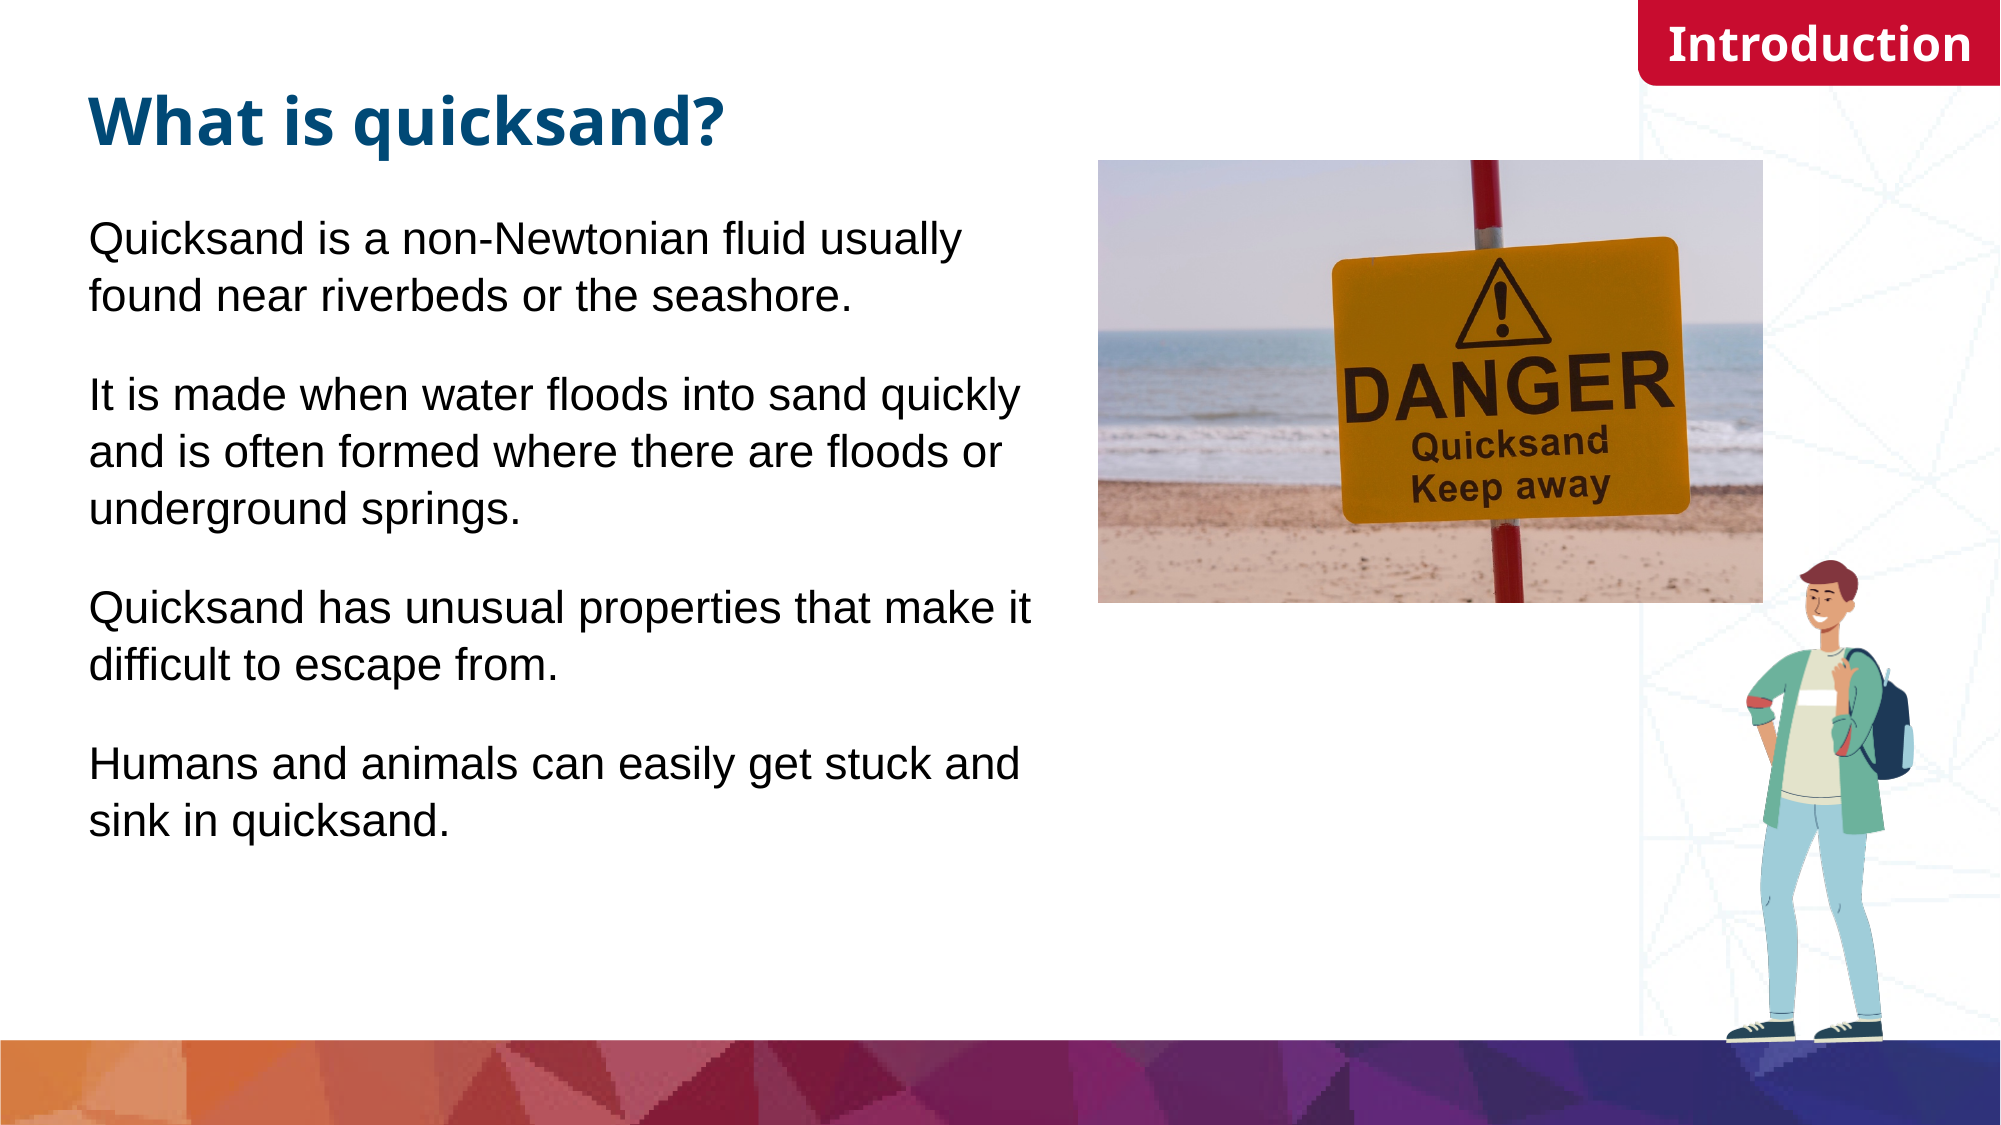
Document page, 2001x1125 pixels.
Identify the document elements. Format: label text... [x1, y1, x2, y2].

list Quicksand is a non-Newtonian fluid usually found near riverbeds or the seashore. It is made when water floods into sand quickly and is often formed where there are floods or underground springs. Quicksand has unusual properties that make it difficult to escape from. Humans and animals can easily get stuck and sink in quicksand. [88, 206, 1046, 984]
title What is quicksand? [88, 88, 1565, 161]
picture [0, 0, 2001, 1125]
